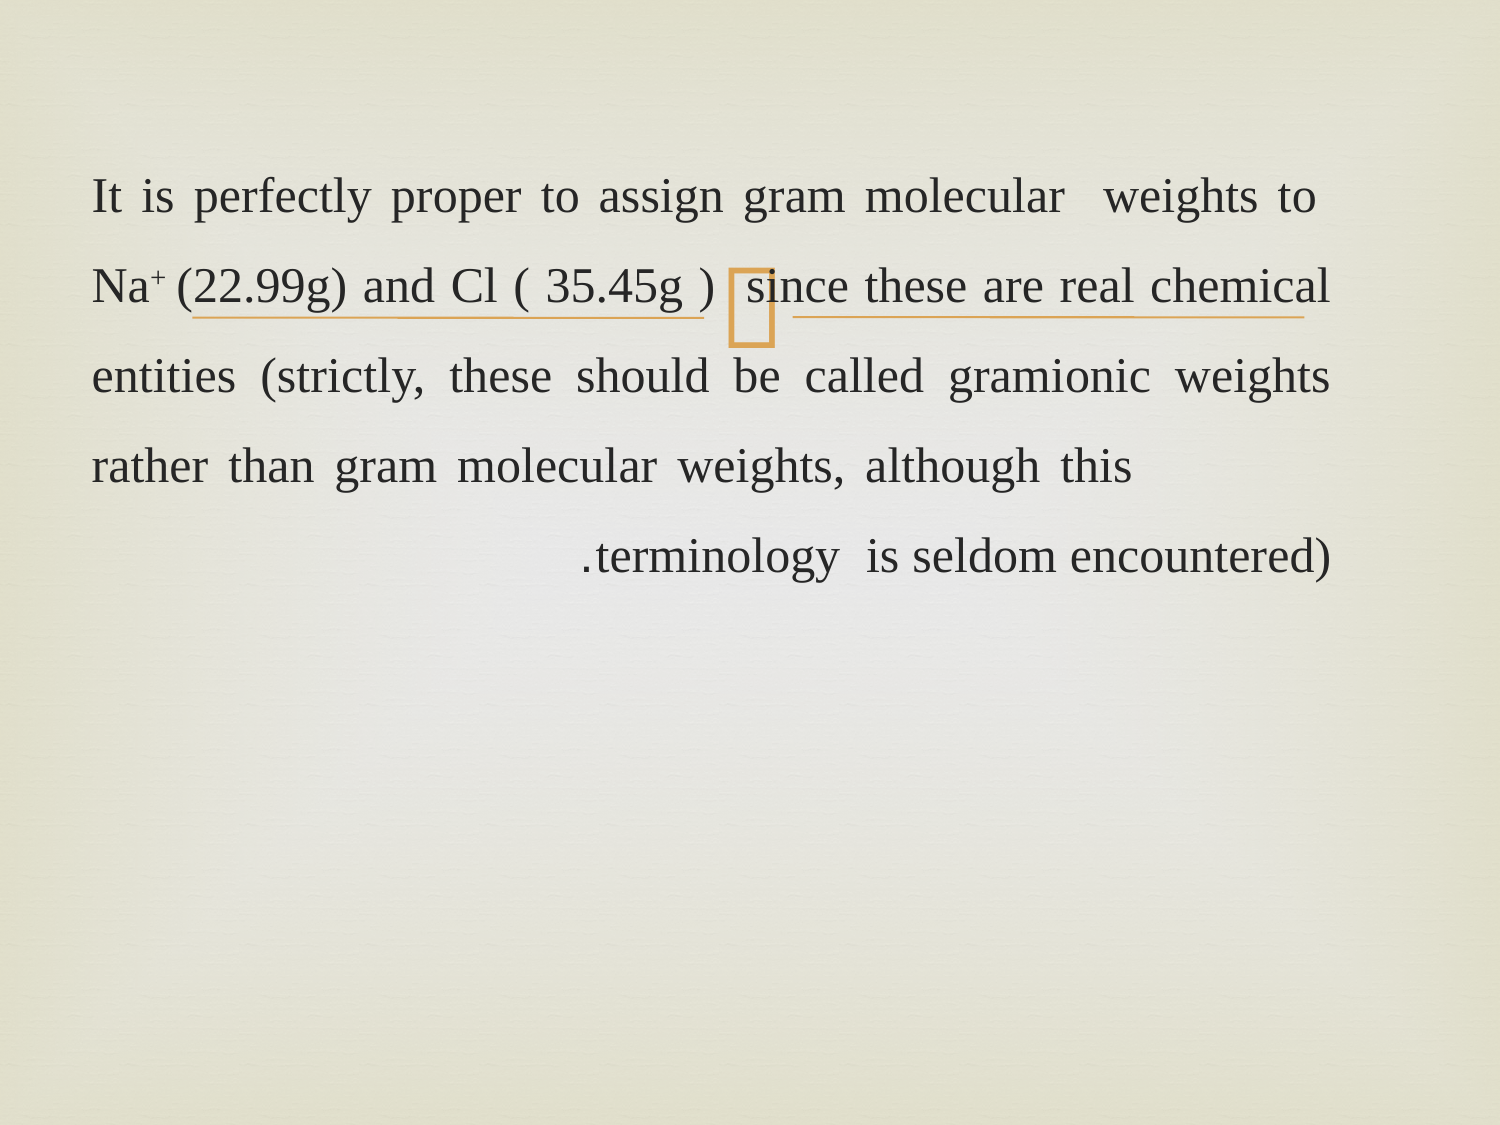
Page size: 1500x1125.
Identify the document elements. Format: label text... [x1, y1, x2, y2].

list It is perfectly proper to assign gram molecular weights to Na+ (22.99g) and Cl ( 35.45g ) since these are real chemical entities (strictly, these should be called gramionic weights rather than gram molecular weights, although this terminology is seldom encountered). [76, 125, 1348, 839]
